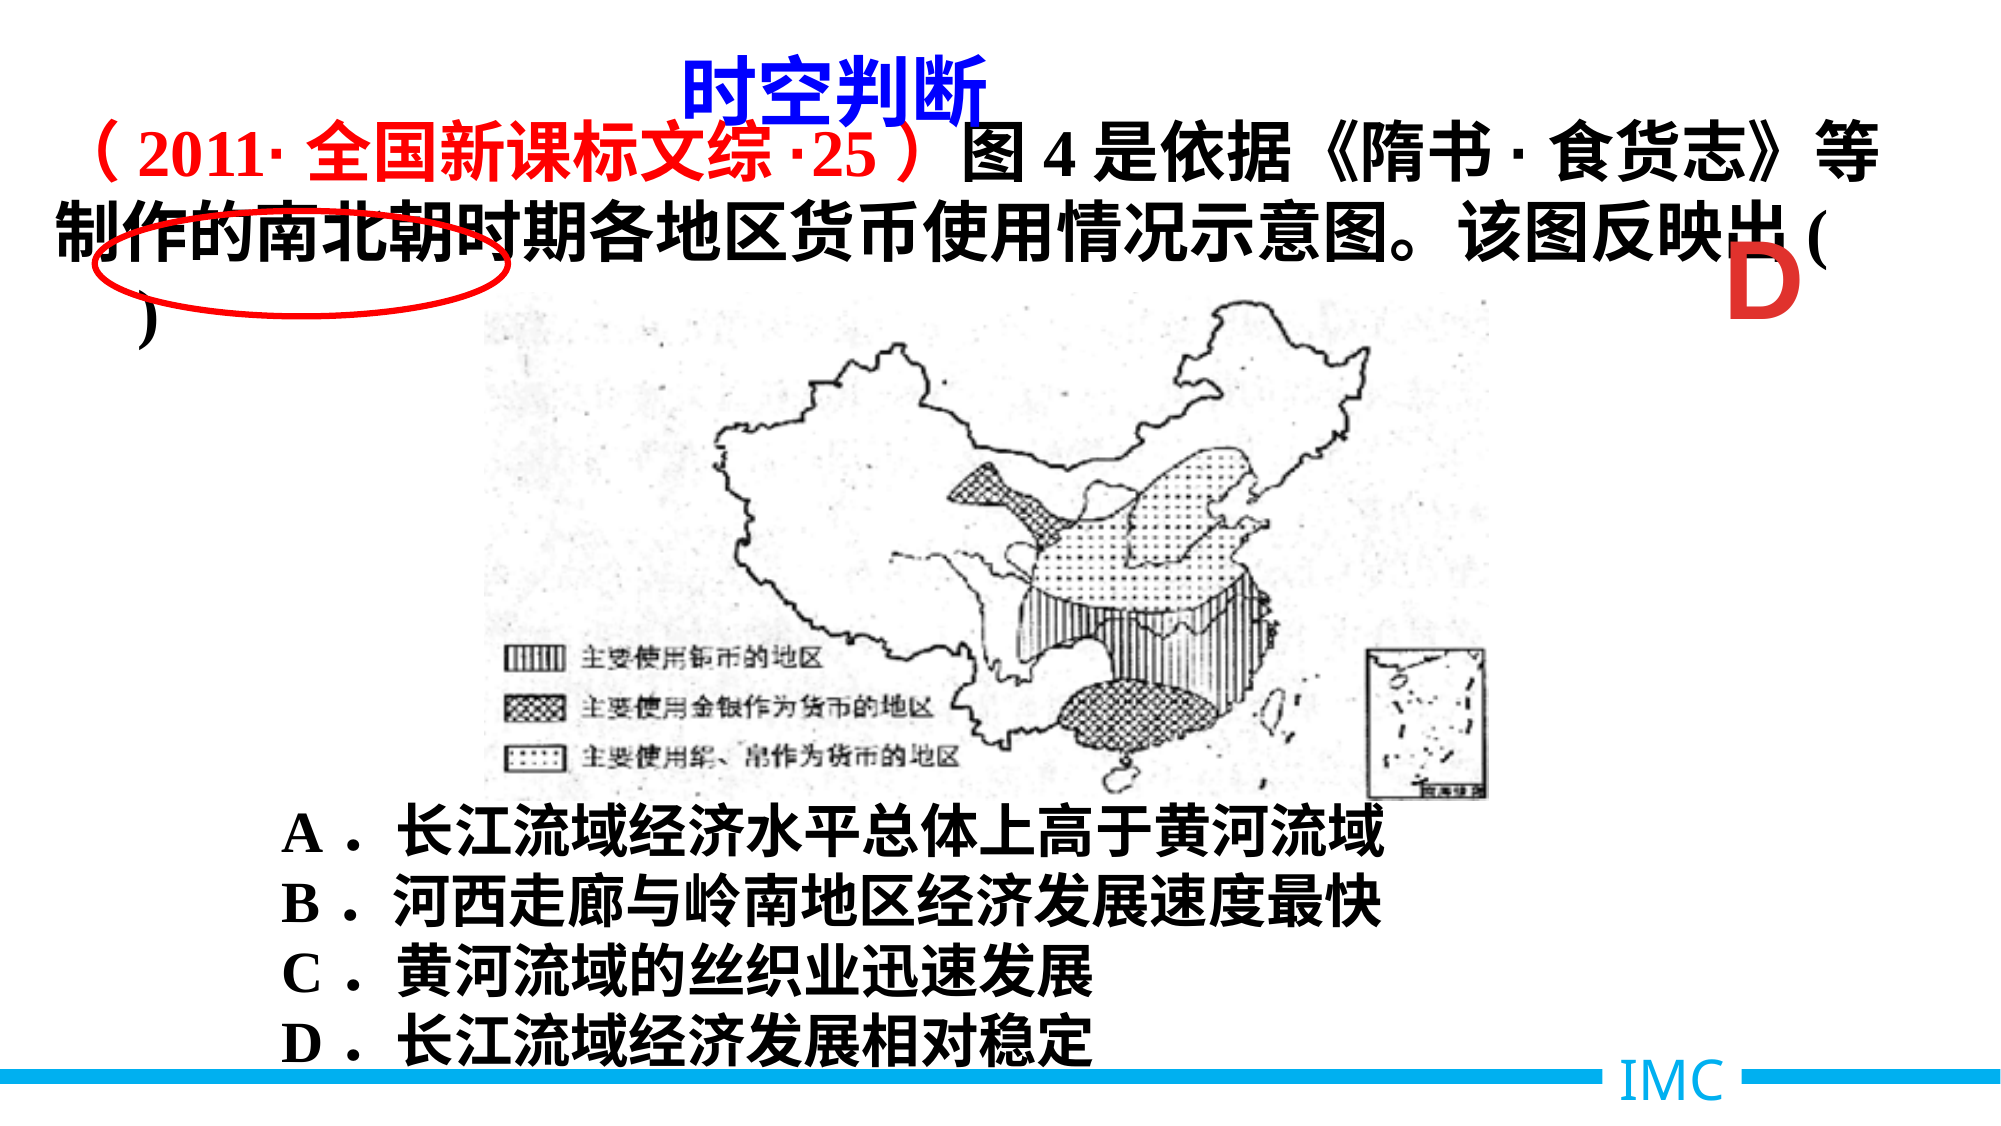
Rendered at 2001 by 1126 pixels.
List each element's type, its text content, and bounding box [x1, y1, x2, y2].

picture [484, 292, 1489, 802]
text_box [92, 208, 511, 319]
text_box D [1708, 199, 1820, 350]
text_box 时空判断 [665, 35, 1410, 144]
text_box A．长江流域经济水平总体上高于黄河流域 B．河西走廊与岭南地区经济发展速度最快 C．黄河流域的丝织业迅速发展 D．长江流域经济发展相对稳定 [266, 716, 1774, 1083]
text_box （2011·全国新课标文综·25）图4是依据《隋书·食货志》等制作的南北朝时期各地区货币使用情况示意图。该图反映出( ) [39, 101, 1958, 438]
